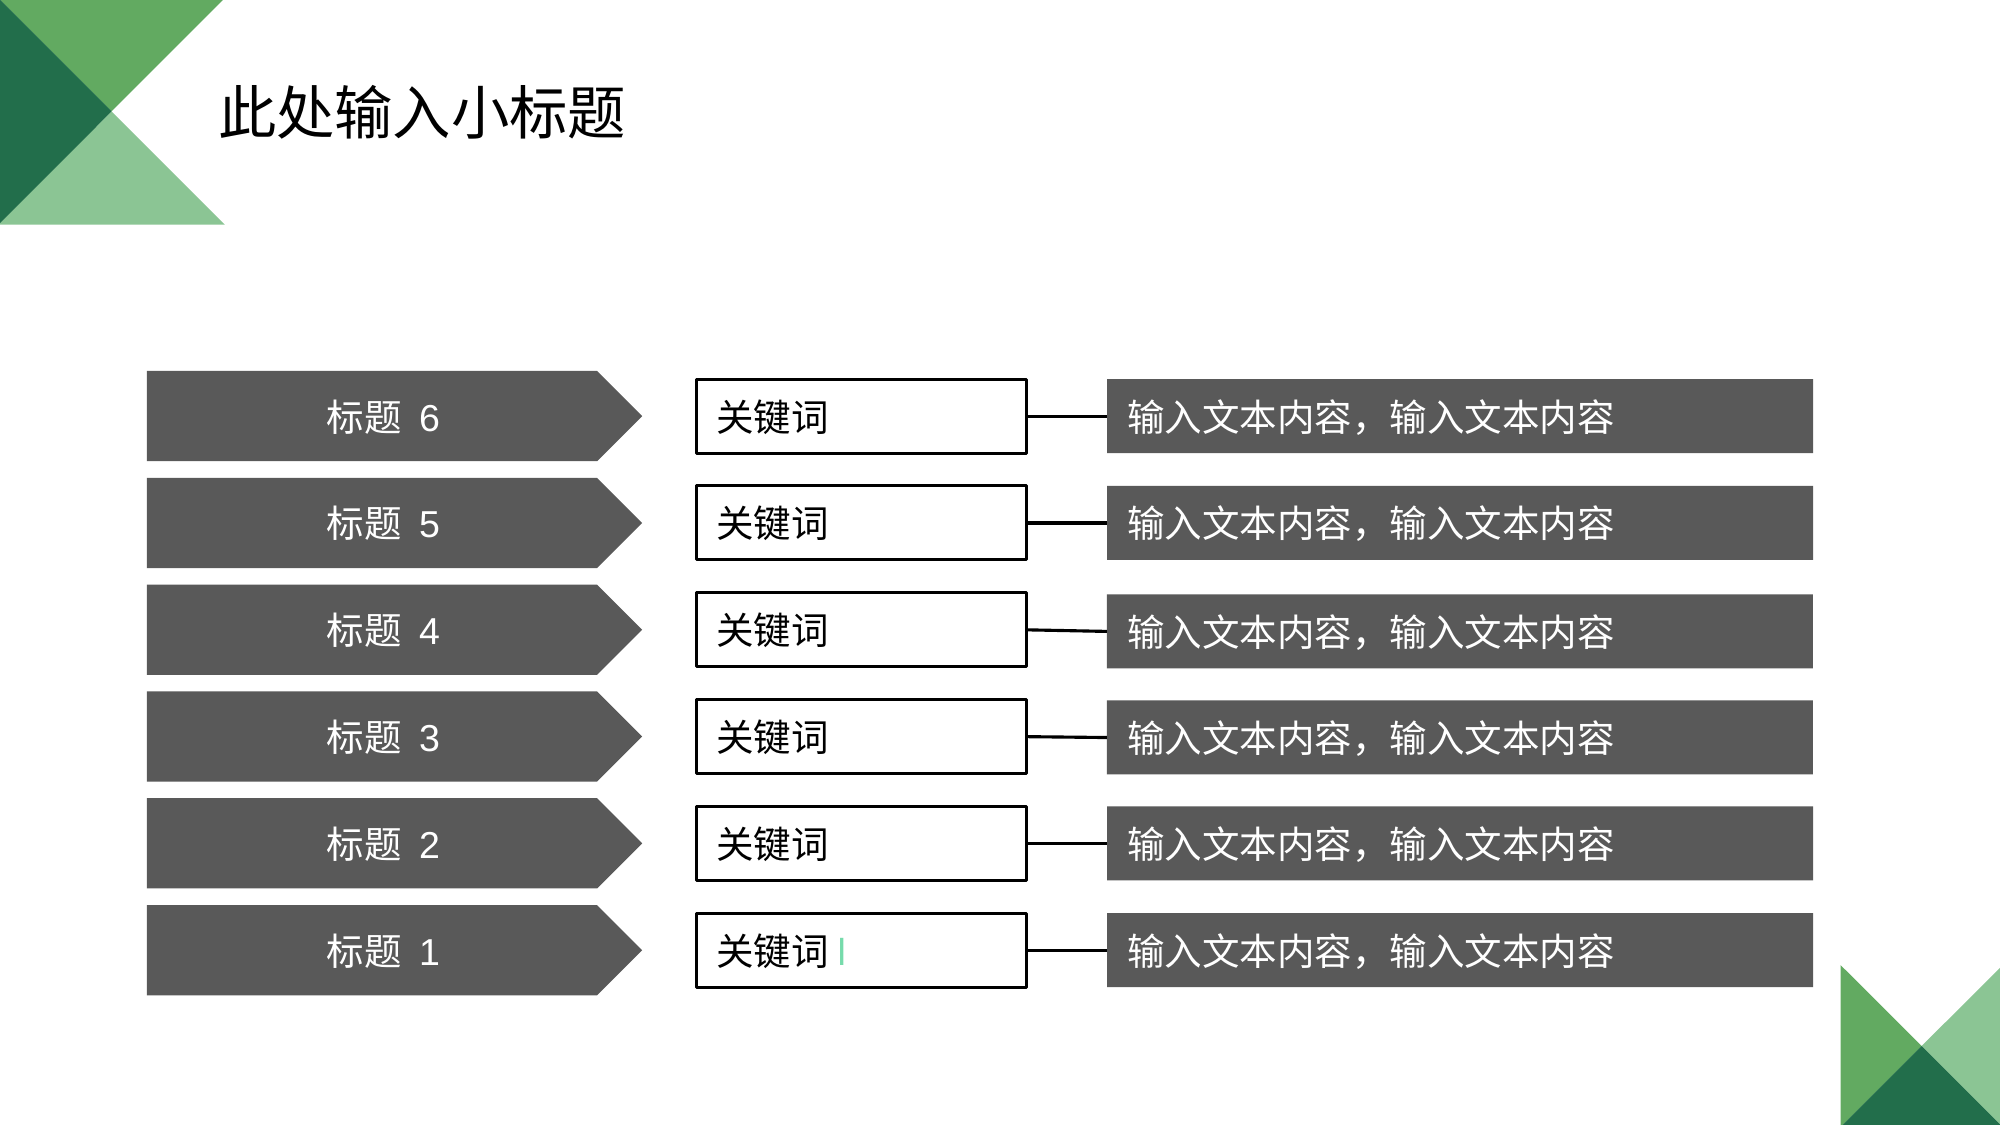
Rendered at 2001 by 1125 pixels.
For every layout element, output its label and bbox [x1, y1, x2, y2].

text_box [0, 0, 2000, 1125]
